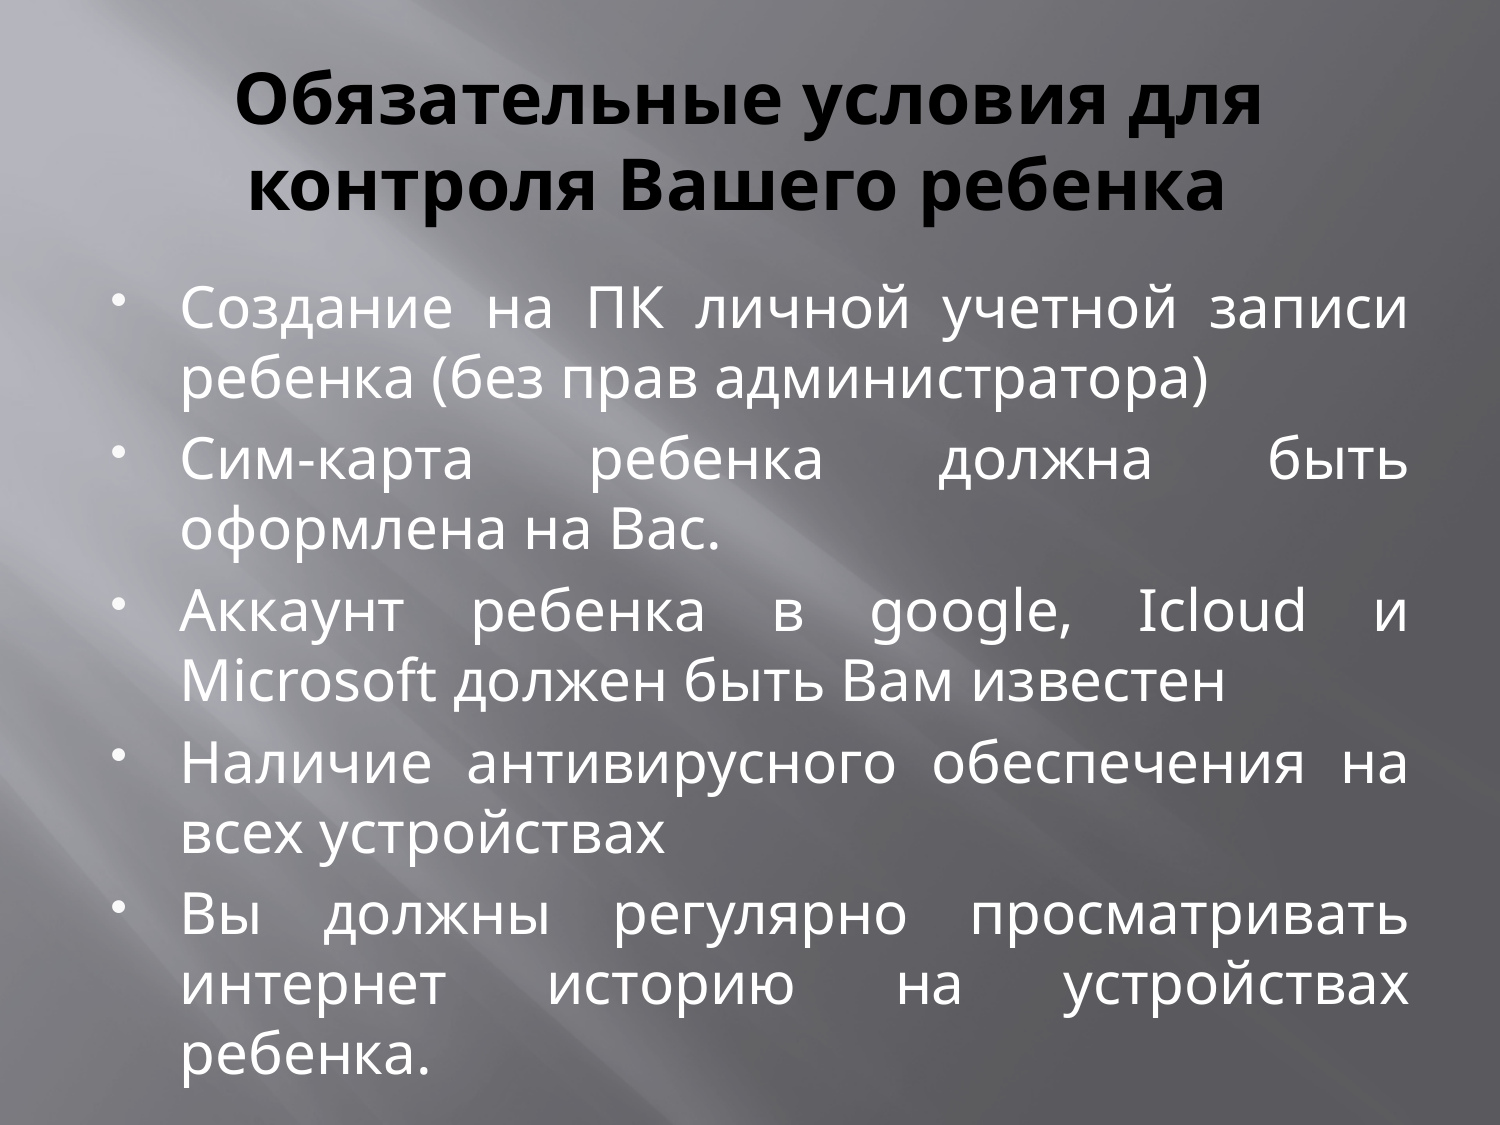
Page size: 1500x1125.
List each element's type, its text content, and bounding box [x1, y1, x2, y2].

list Создание на ПК личной учетной записи ребенка (без прав администратора) Сим-карта ребенка должна быть оформлена на Вас. Аккаунт ребенка в google, Icloud и Microsoft должен быть Вам известен Наличие антивирусного обеспечения на всех устройствах Вы должны регулярно просматривать интернет историю на устройствах ребенка. [75, 262, 1425, 1035]
title Обязательные условия для контроля Вашего ребенка [75, 45, 1425, 233]
